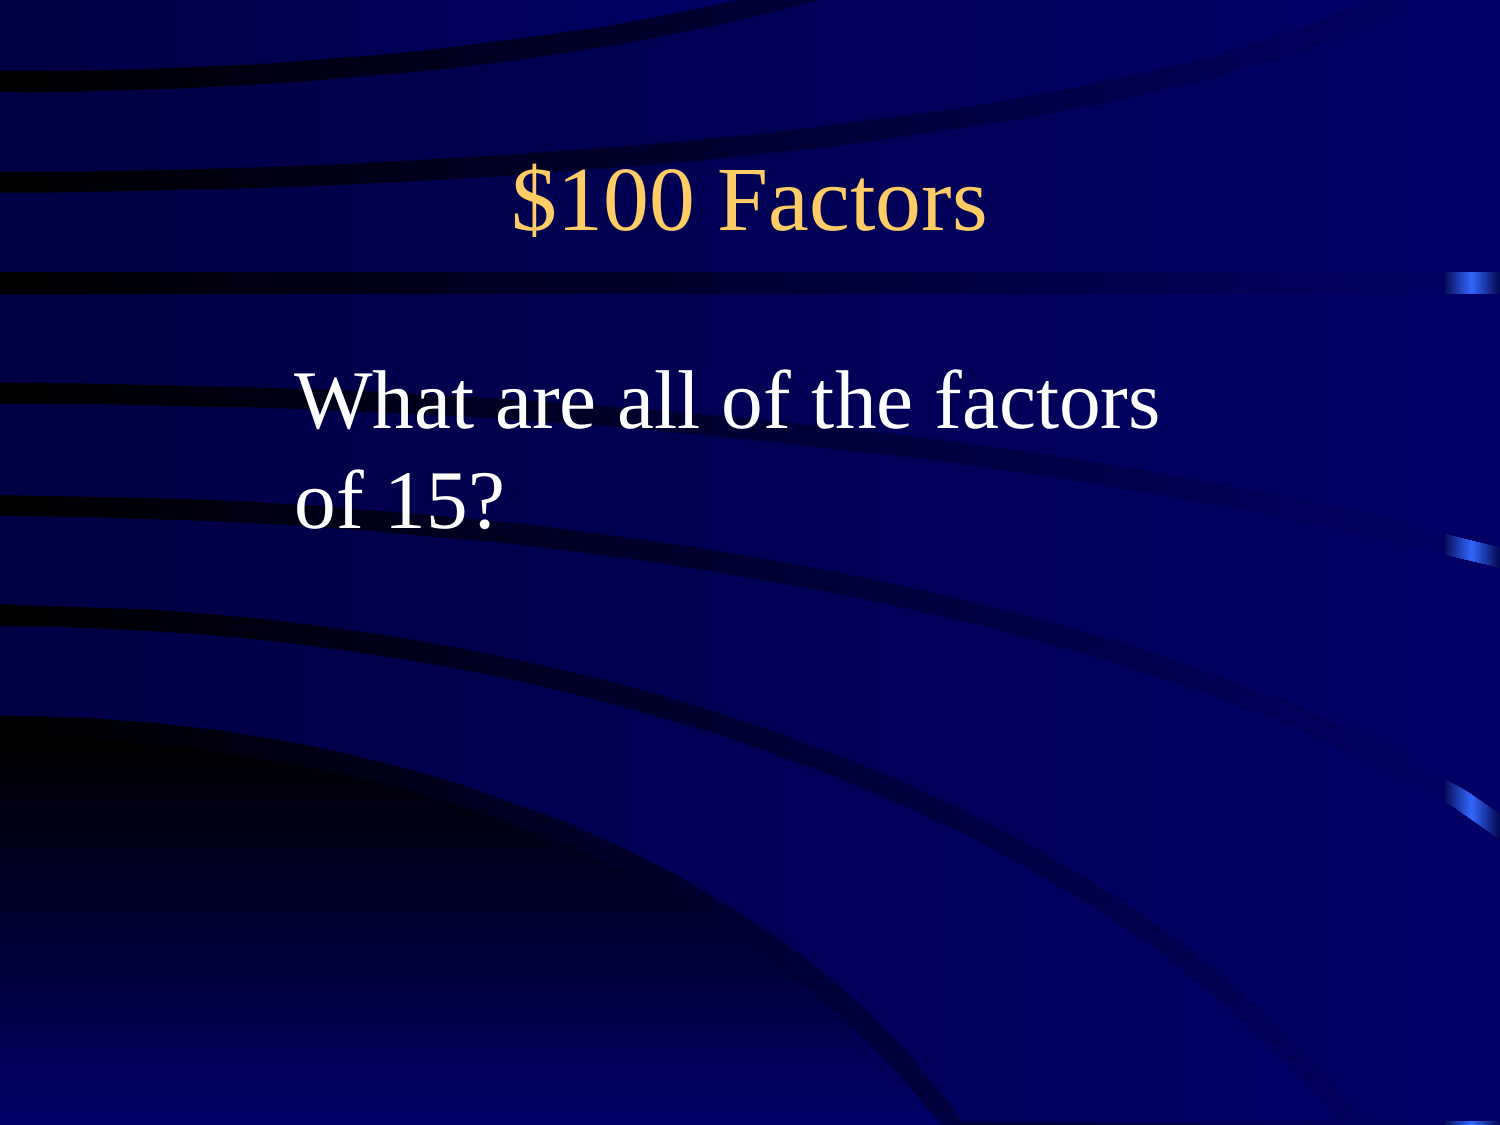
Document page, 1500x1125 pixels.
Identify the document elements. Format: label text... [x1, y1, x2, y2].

title $100 Factors [112, 99, 1388, 288]
text_box What are all of the factors of 15? [279, 337, 1199, 553]
